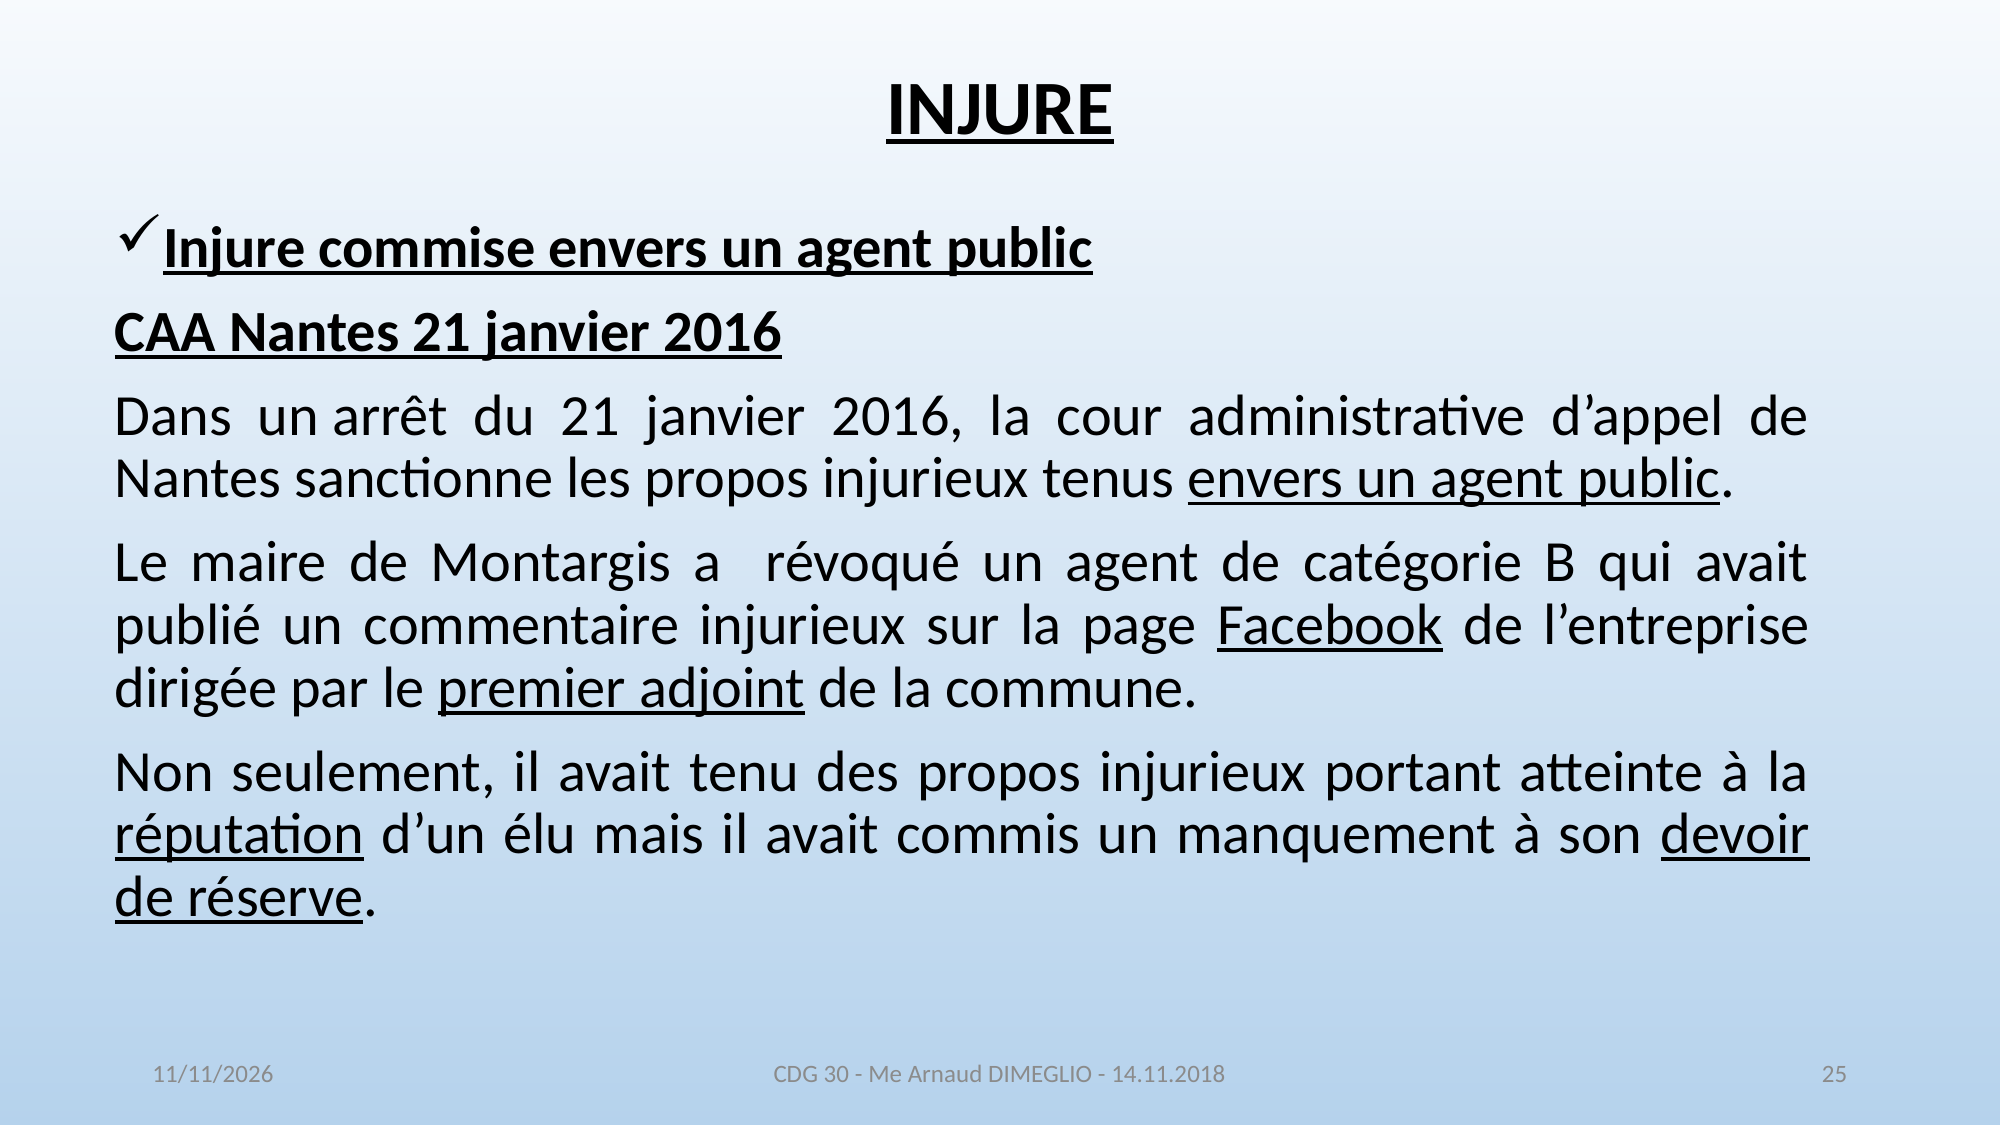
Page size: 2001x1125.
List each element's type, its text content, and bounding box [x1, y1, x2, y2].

slide_number 25 [1412, 1042, 1863, 1103]
list Injure commise envers un agent public CAA Nantes 21 janvier 2016 Dans un arrêt du 21 janvier 2016, la cour administrative d’appel de Nantes sanctionne les propos injurieux tenus envers un agent public. Le maire de Montargis a révoqué un agent de catégorie B qui avait publié un commentaire injurieux sur la page Facebook de l’entreprise dirigée par le premier adjoint de la commune. Non seulement, il avait tenu des propos injurieux portant atteinte à la réputation d’un élu mais il avait commis un manquement à son devoir de réserve. [99, 210, 1825, 1066]
footer CDG 30 - Me Arnaud DIMEGLIO - 14.11.2018 [662, 1042, 1338, 1103]
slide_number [137, 1042, 588, 1103]
title INJURE [137, 59, 1863, 252]
